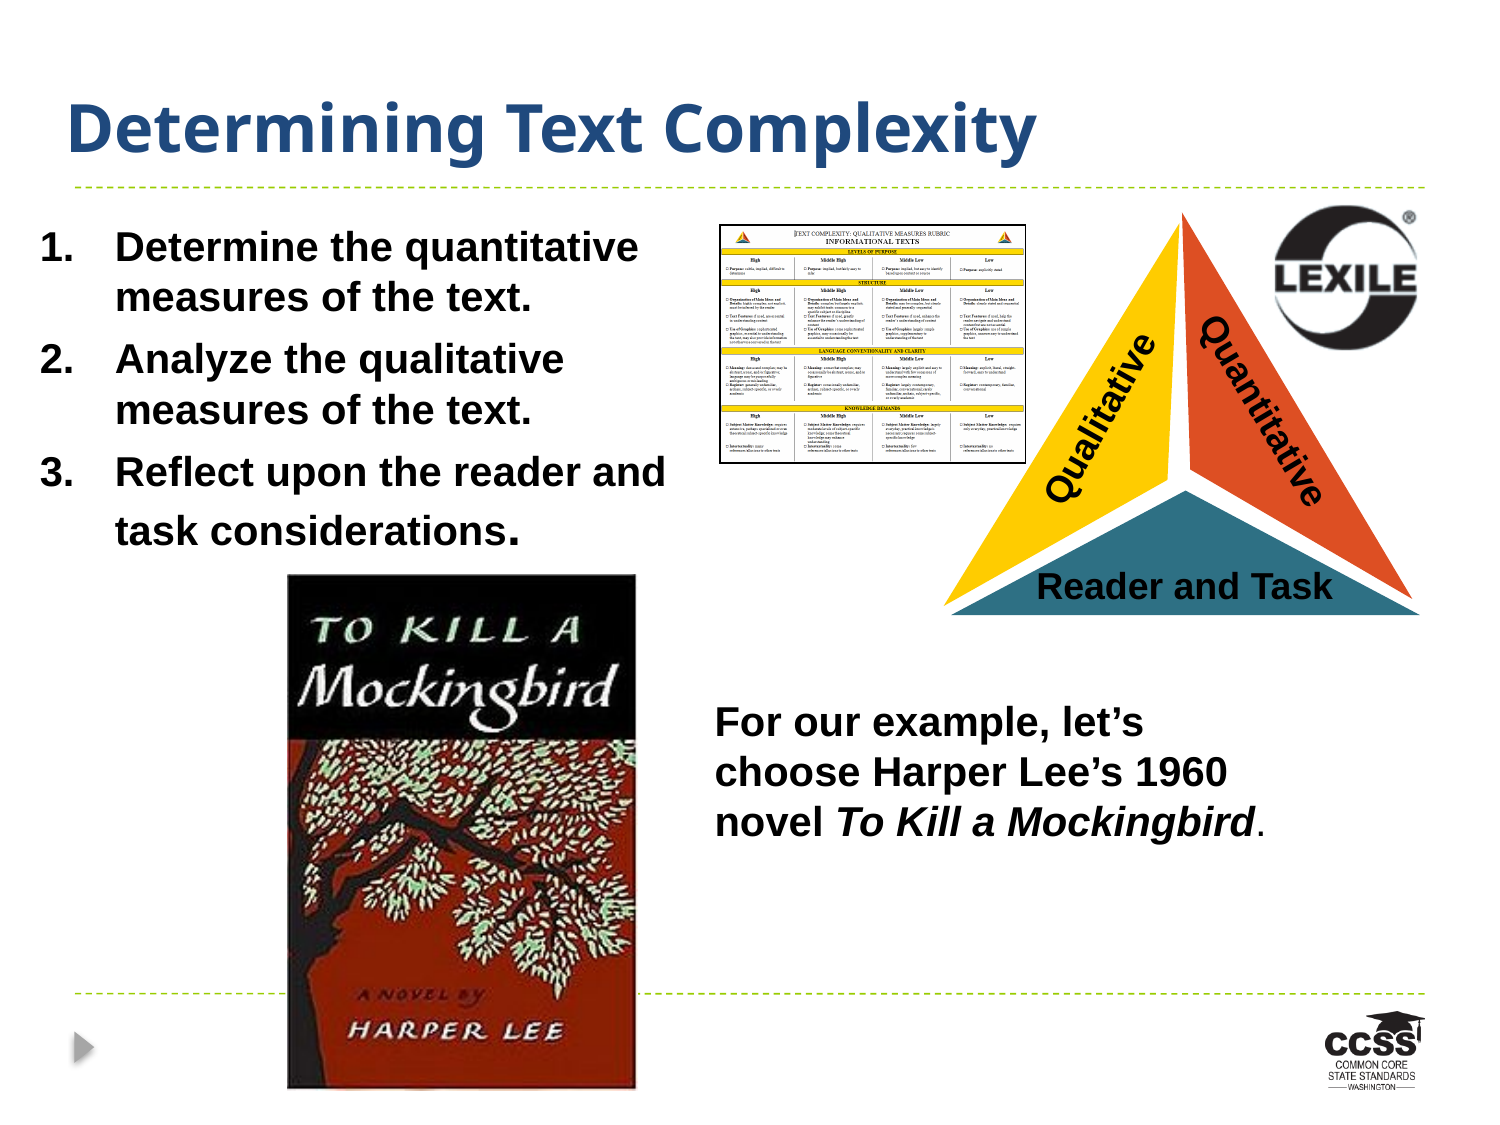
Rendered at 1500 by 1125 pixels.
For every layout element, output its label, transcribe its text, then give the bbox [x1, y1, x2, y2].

text_box Quantitative [1176, 287, 1355, 533]
text_box [1135, 223, 1180, 317]
text_box Reader and Task [1009, 554, 1360, 615]
text_box Qualitative [1010, 294, 1185, 542]
text_box Analyze the qualitative measures of the text. [24, 364, 717, 473]
text_box [1185, 335, 1413, 599]
text_box [943, 360, 1095, 607]
picture [287, 574, 638, 1092]
text_box Determine the quantitative measures of the text. [24, 212, 750, 364]
text_box [1066, 345, 1174, 538]
text_box [1066, 490, 1305, 554]
picture [720, 225, 1026, 463]
title Determining Text Complexity [50, 0, 1480, 174]
text_box [1181, 212, 1227, 311]
text_box For our example, let’s choose Harper Lee’s 1960 novel To Kill a Mockingbird. [699, 687, 1288, 898]
picture [1249, 199, 1444, 357]
text_box [951, 583, 1420, 616]
text_box Reflect upon the reader and task considerations. [24, 473, 750, 577]
picture [1325, 1011, 1425, 1090]
